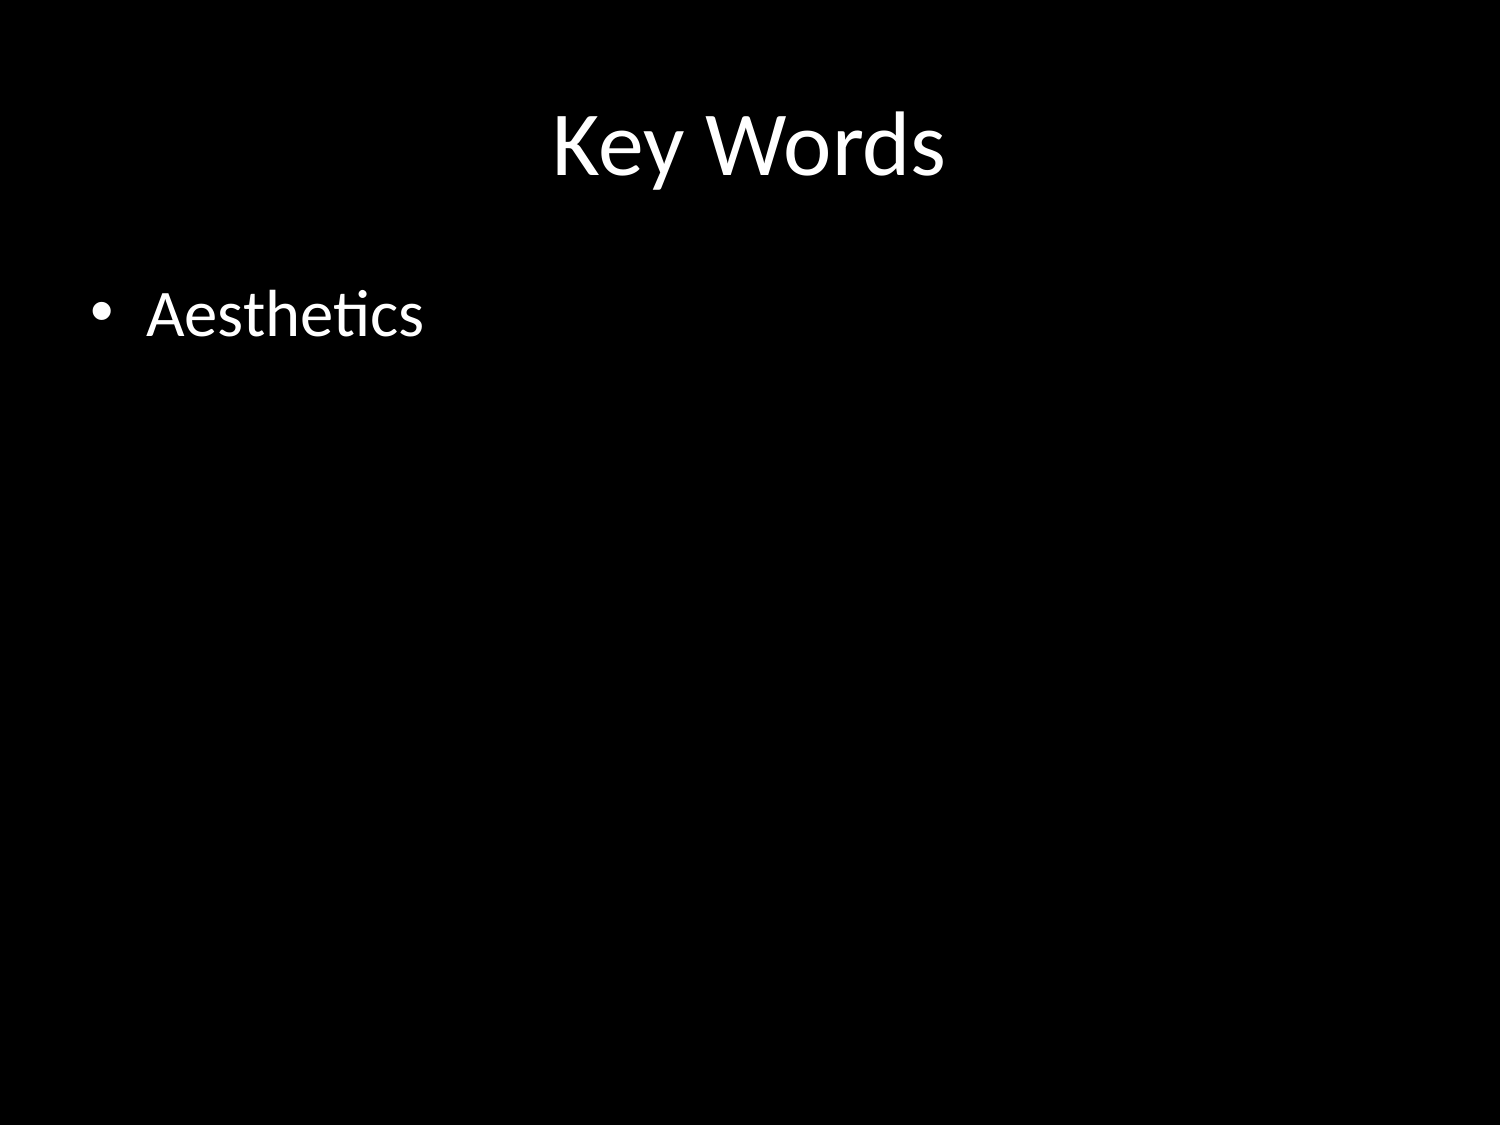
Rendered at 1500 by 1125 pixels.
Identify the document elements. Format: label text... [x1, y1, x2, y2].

list Aesthetics [75, 262, 1425, 1005]
title Key Words [75, 45, 1425, 233]
